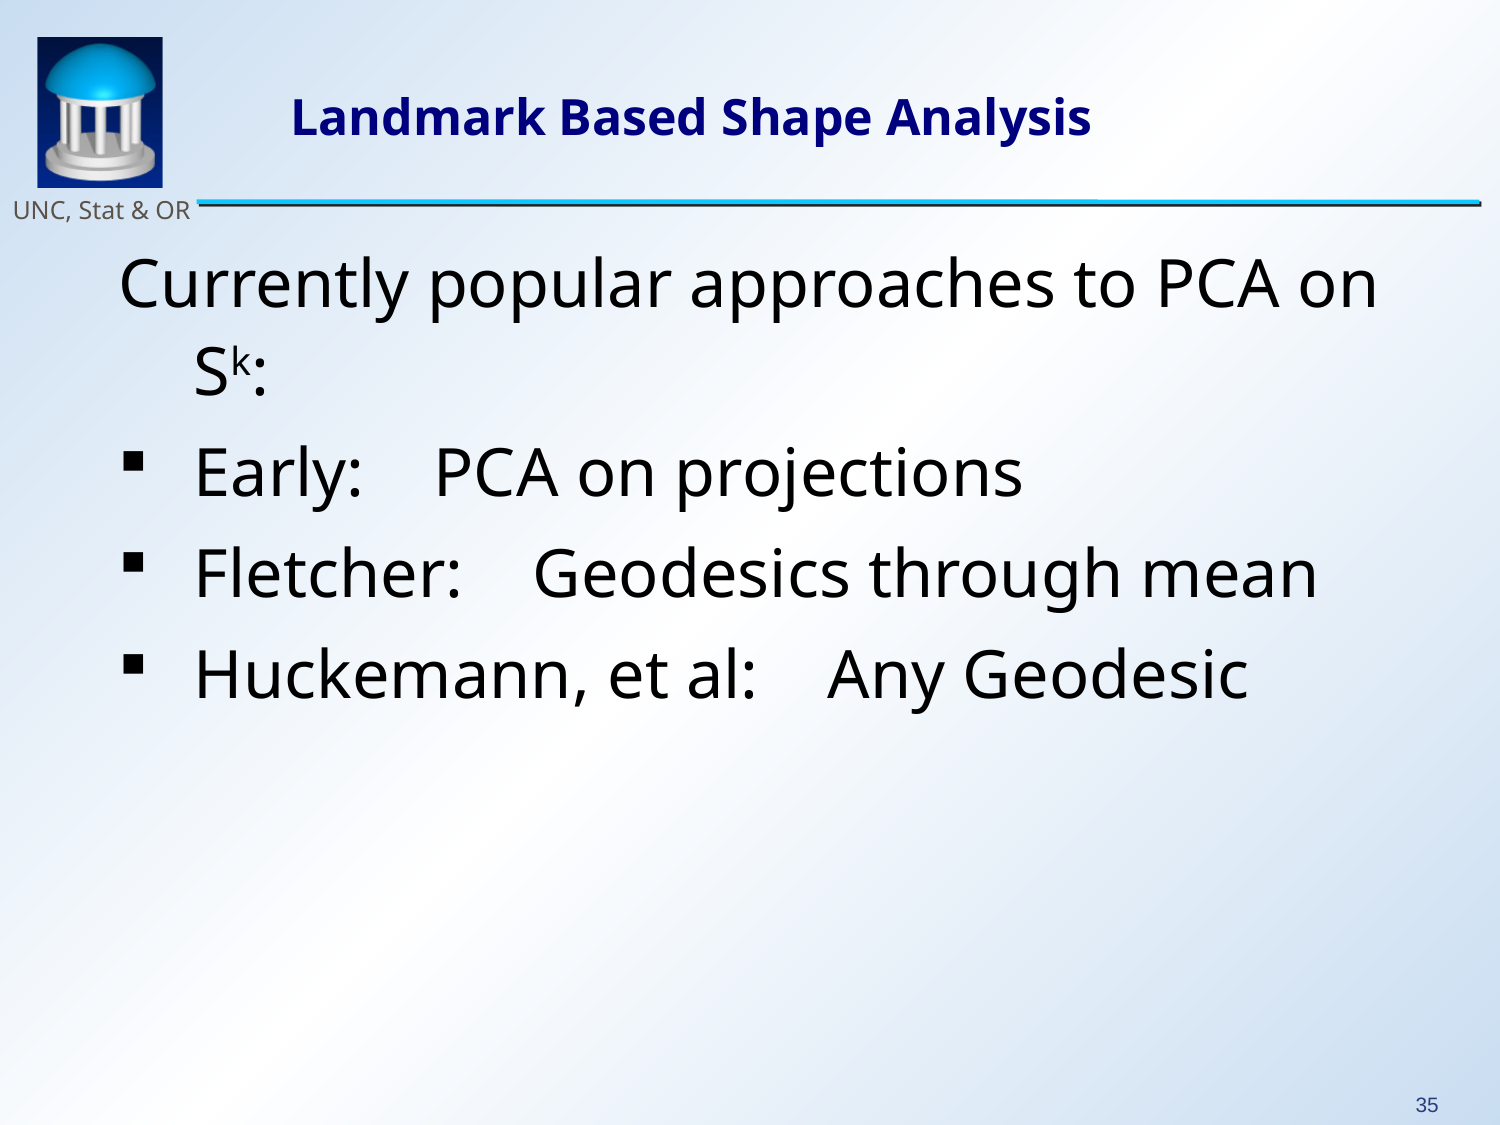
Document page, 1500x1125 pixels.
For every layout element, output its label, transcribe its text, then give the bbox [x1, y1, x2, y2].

title Landmark Based Shape Analysis [274, 74, 1448, 156]
list Currently popular approaches to PCA on Sk: Early: PCA on projections Fletcher: Geodesics through mean Huckemann, et al: Any Geodesic [103, 224, 1432, 1076]
